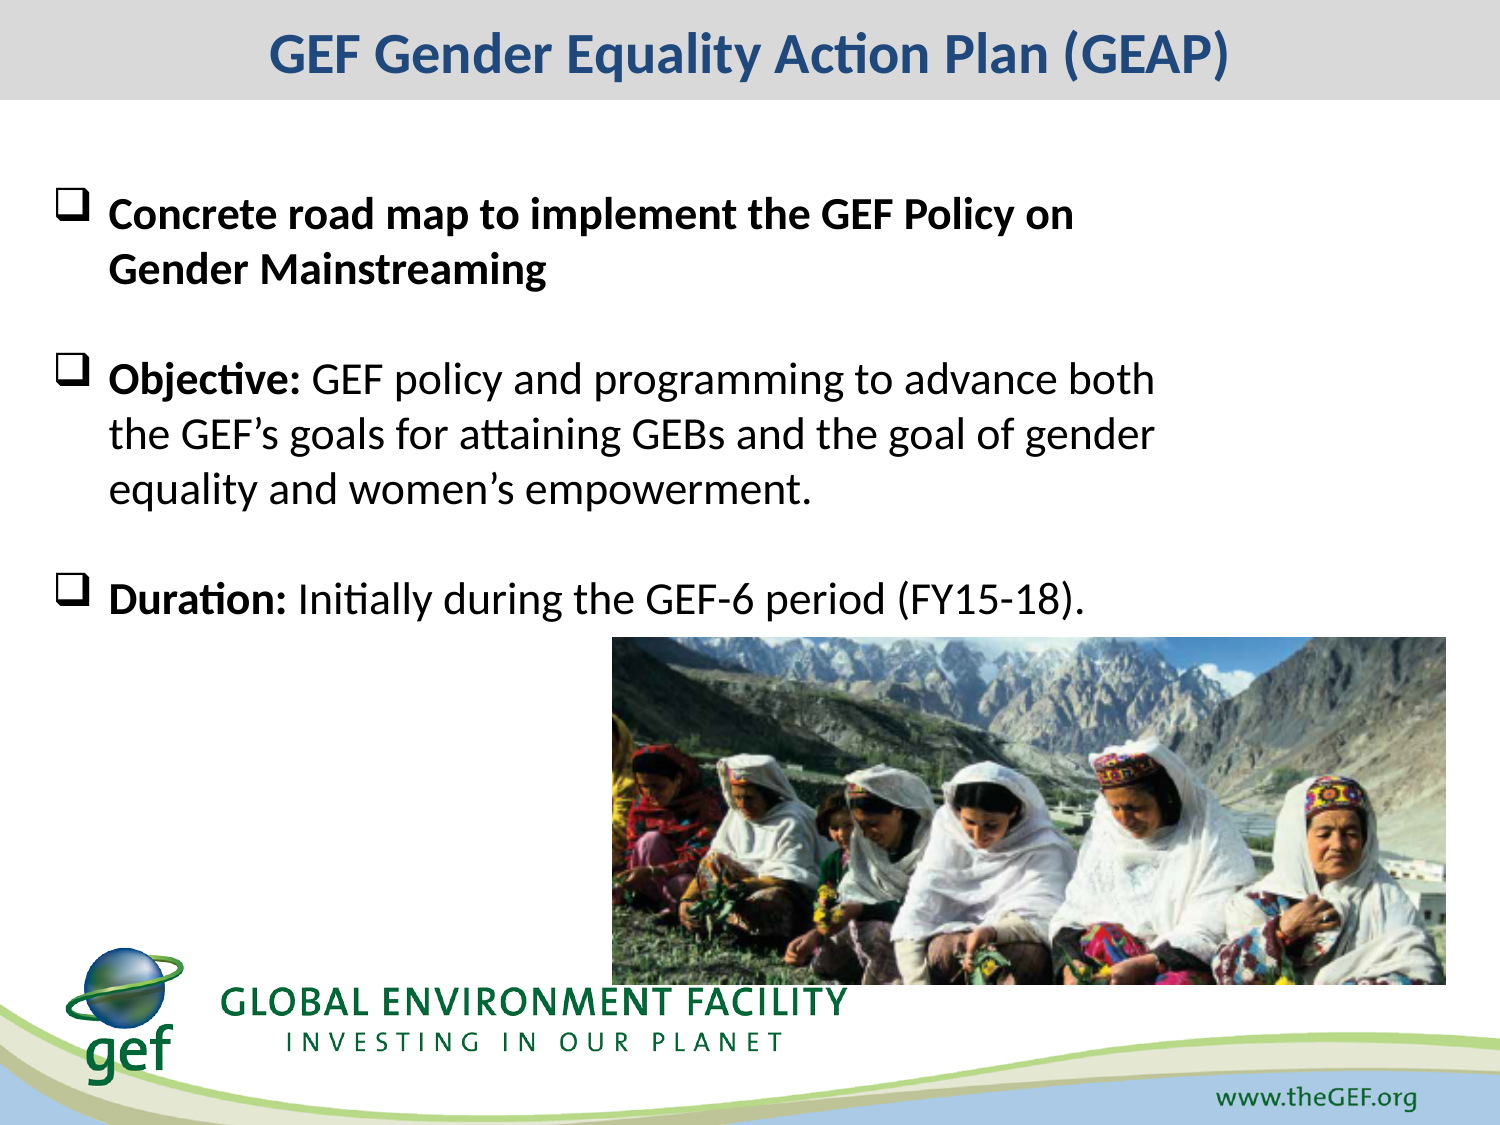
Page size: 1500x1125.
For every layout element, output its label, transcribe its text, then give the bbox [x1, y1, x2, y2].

text_box [50, 147, 1450, 342]
picture [0, 637, 1500, 1125]
text_box Concrete road map to implement the GEF Policy on Gender Mainstreaming Objective: GEF policy and programming to advance both the GEF’s goals for attaining GEBs and the goal of gender equality and women’s empowerment. Duration: Initially during the GEF-6 period (FY15-18). [37, 176, 1175, 686]
title GEF Gender Equality Action Plan (GEAP) [0, 0, 1500, 101]
